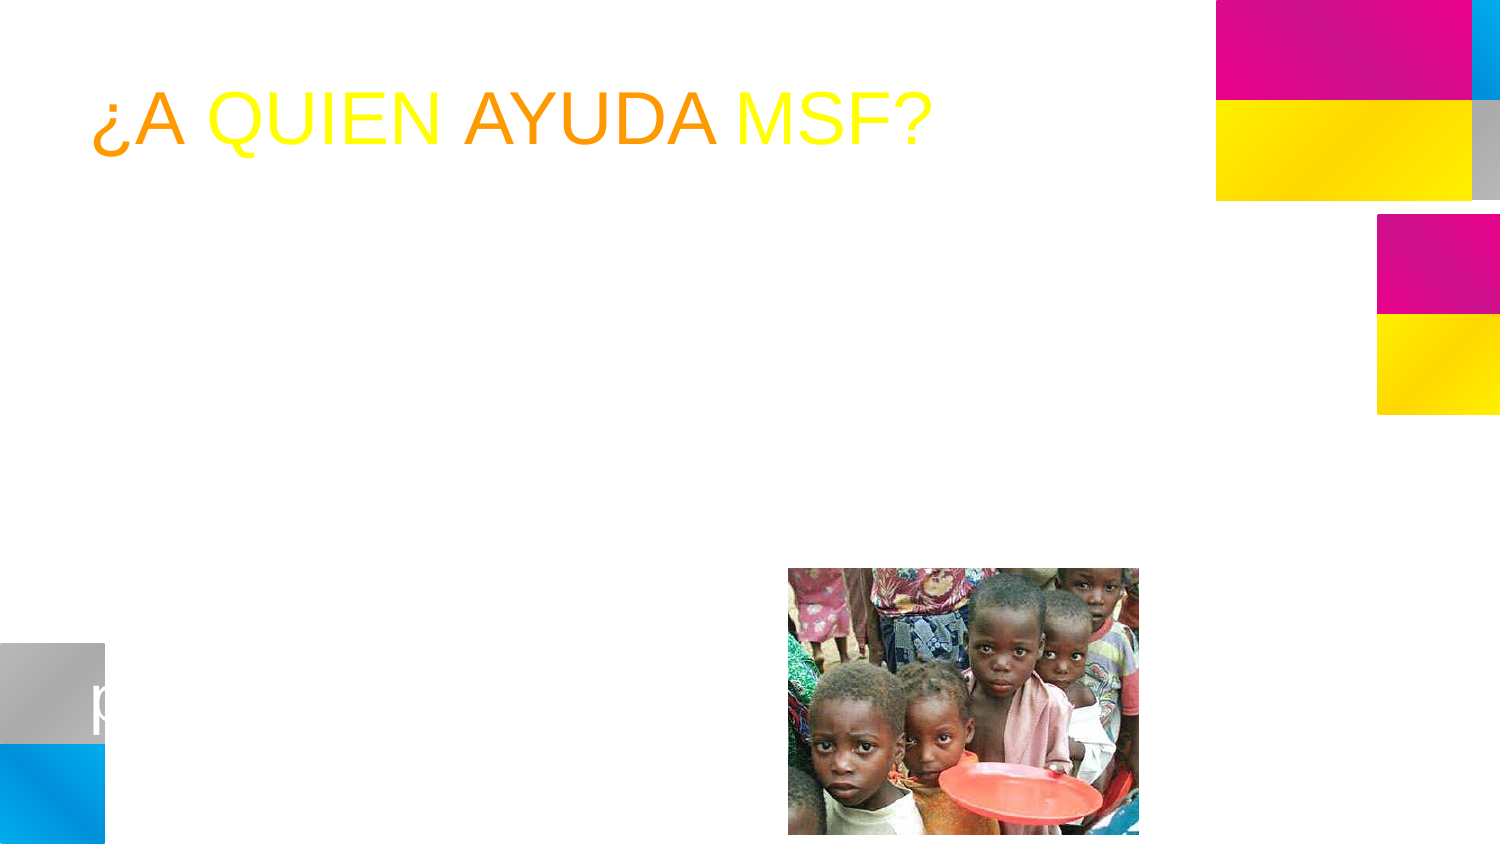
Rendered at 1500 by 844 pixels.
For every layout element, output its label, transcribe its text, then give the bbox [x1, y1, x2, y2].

picture [787, 568, 1139, 836]
text_box Estos ayudan a los necesitados:como personas que no tienen comida ,ropa ,tienen muchas enfermedades , no tienen agua potable etc … [75, 196, 1425, 793]
text_box ¿A QUIEN AYUDA MSF? [75, 33, 1204, 175]
